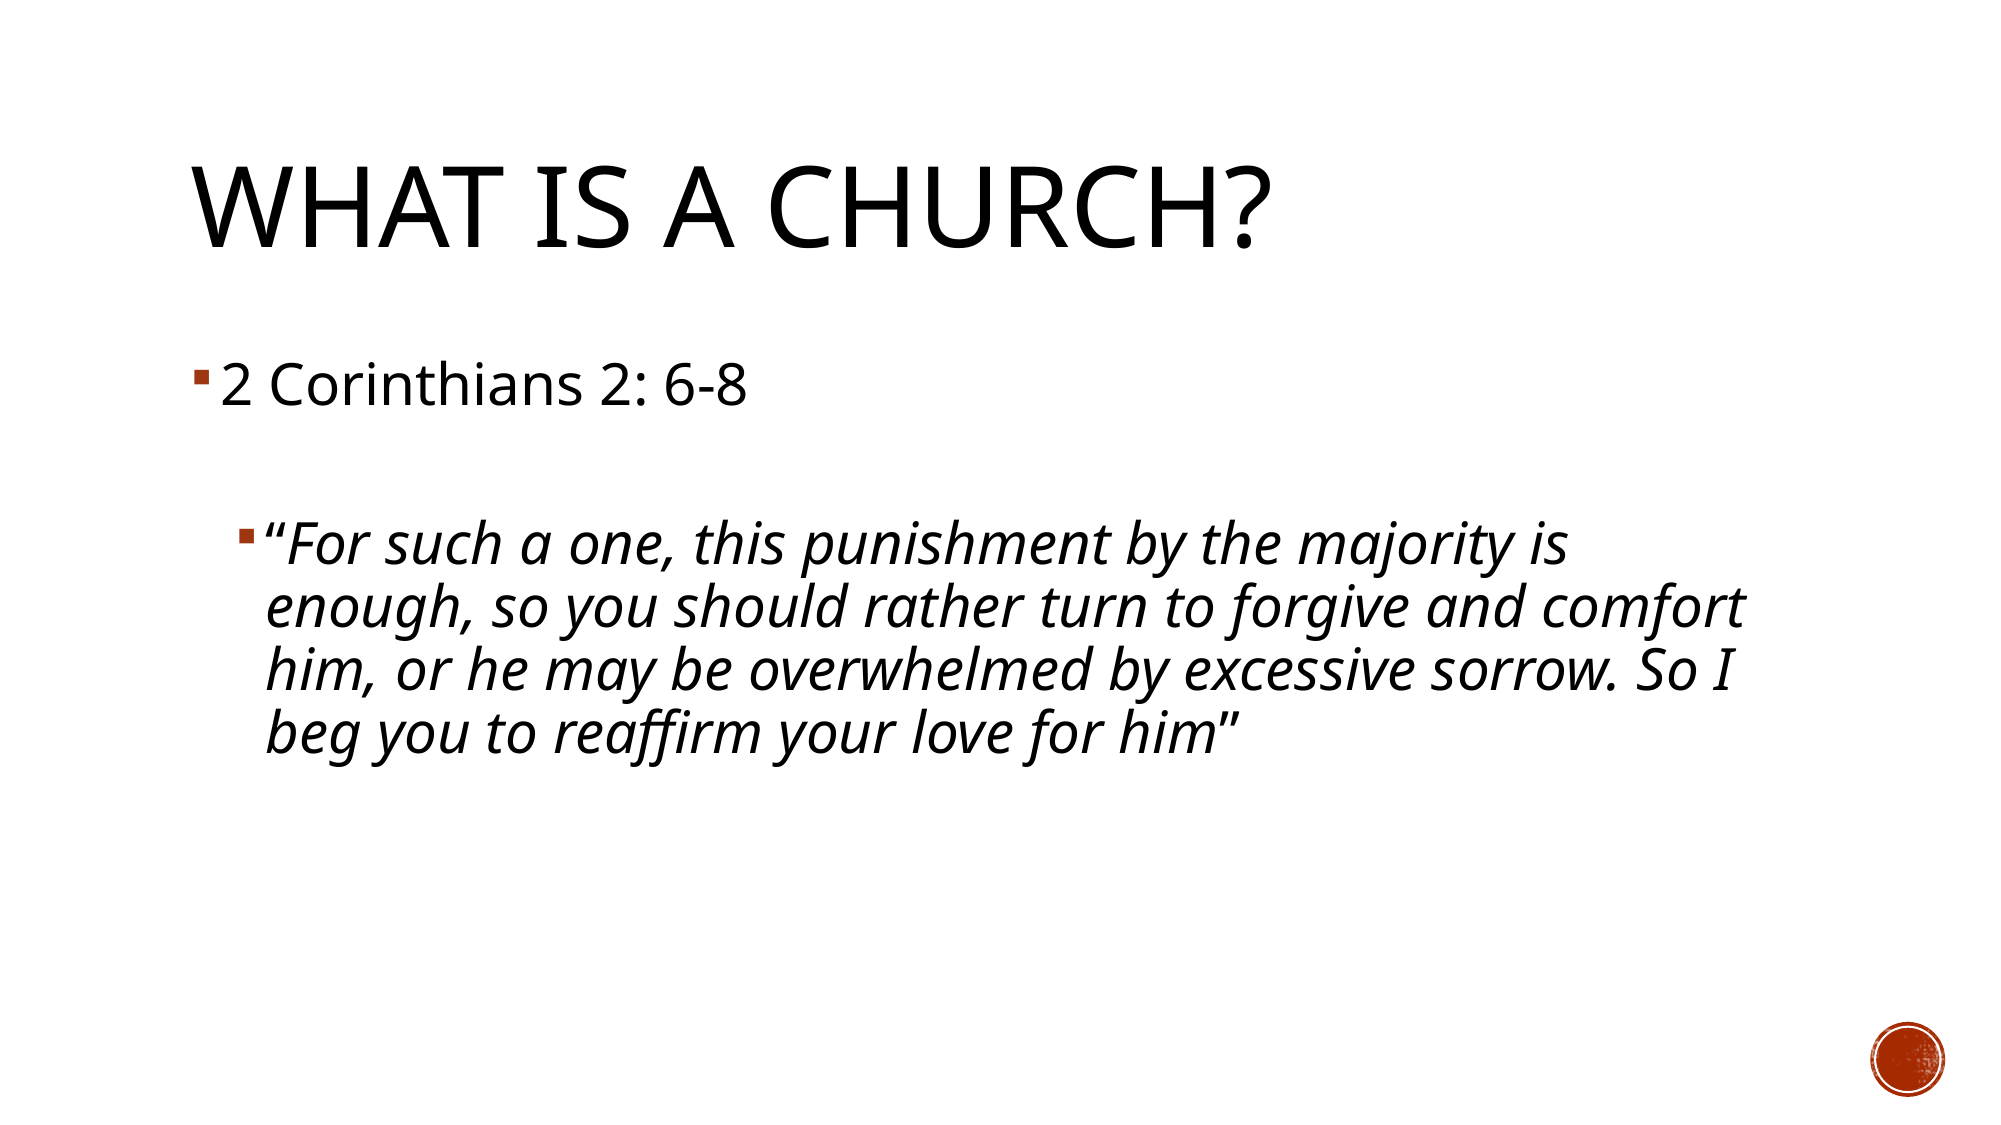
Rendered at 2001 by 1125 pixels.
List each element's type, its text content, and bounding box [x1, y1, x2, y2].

list 2 Corinthians 2: 6-8 “For such a one, this punishment by the majority is enough, so you should rather turn to forgive and comfort him, or he may be overwhelmed by excessive sorrow. So I beg you to reaffirm your love for him” [175, 348, 1826, 1013]
title What is a Church? [175, 79, 1826, 344]
